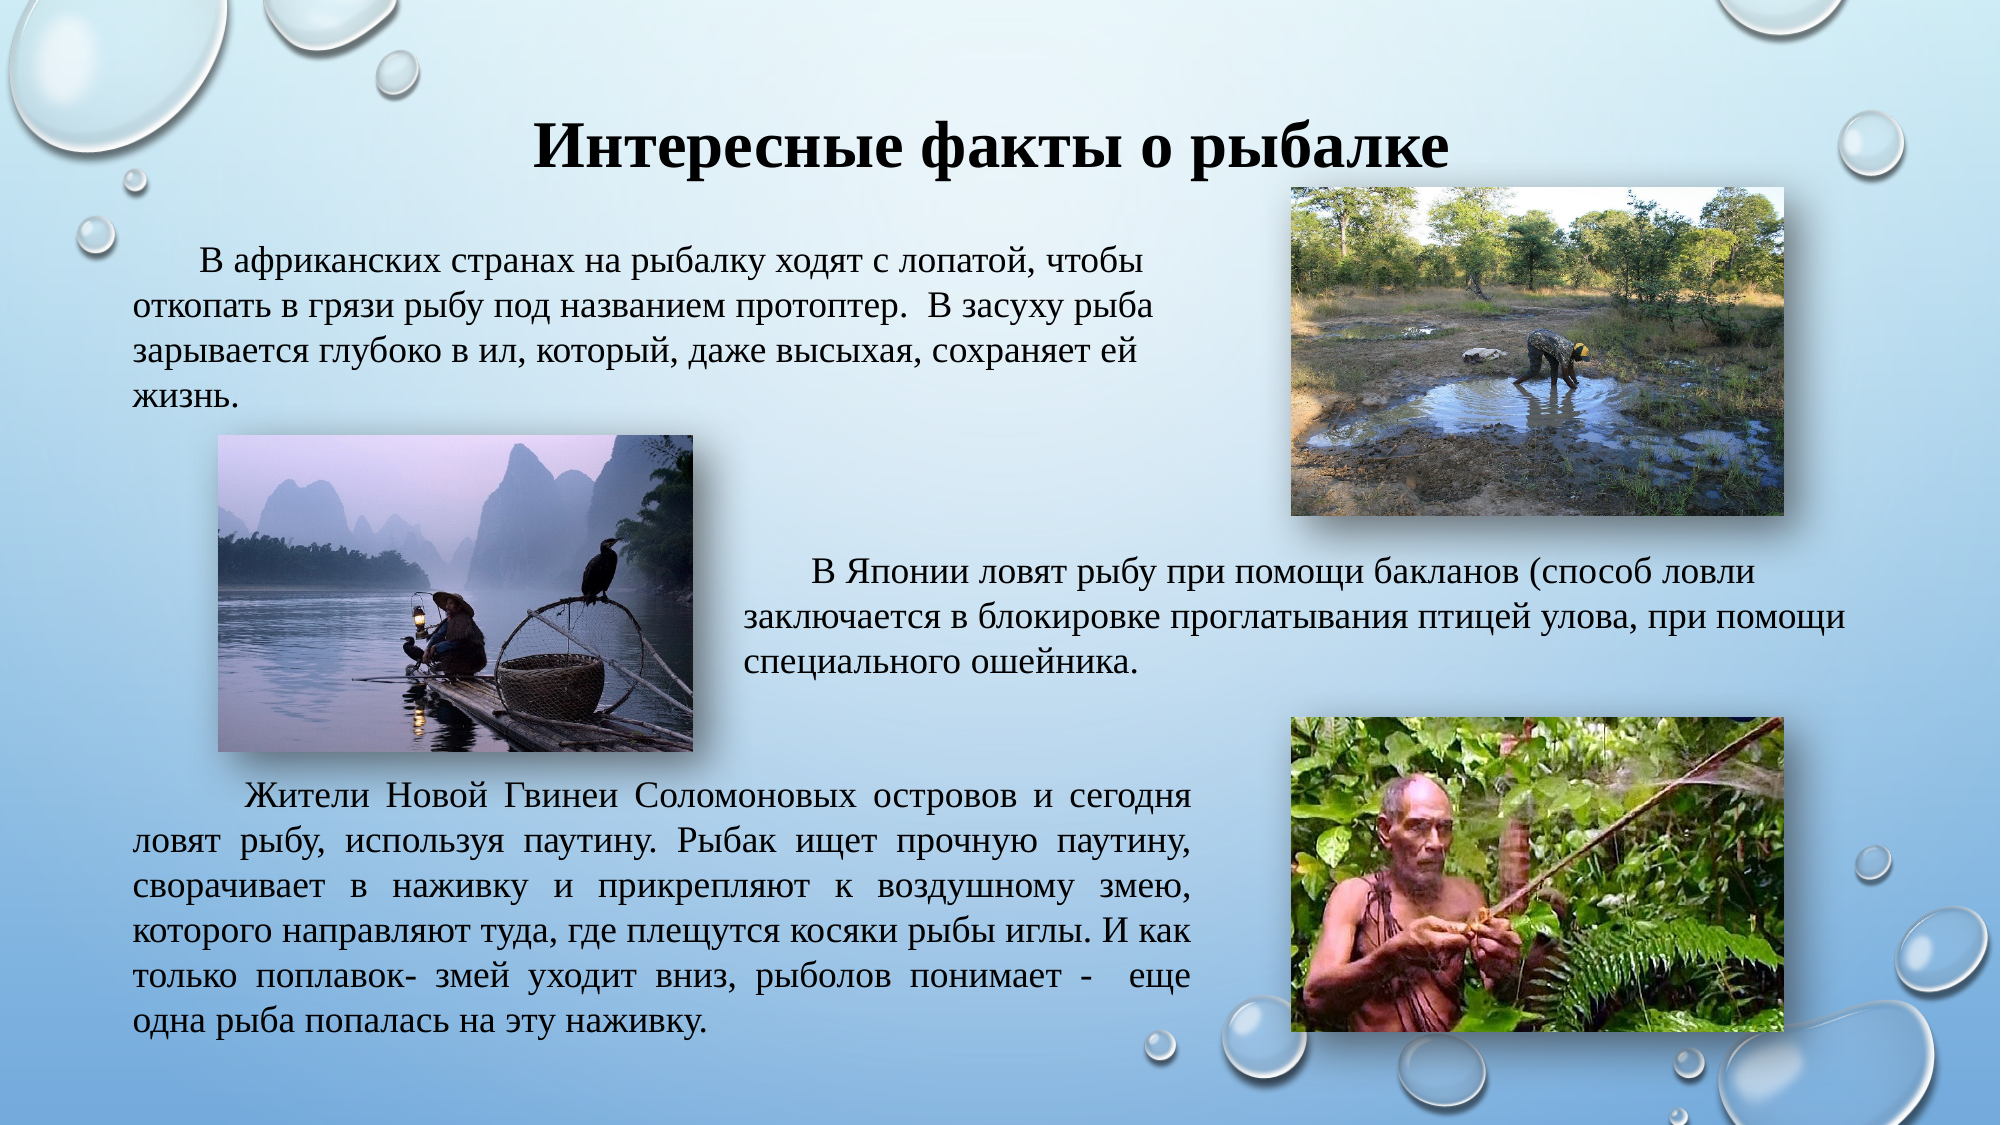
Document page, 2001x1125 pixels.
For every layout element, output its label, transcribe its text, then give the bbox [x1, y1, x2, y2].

text_box Жители Новой Гвинеи Соломоновых островов и сегодня ловят рыбу, используя паутину. Рыбак ищет прочную паутину, сворачивает в наживку и прикрепляют к воздушному змею, которого направляют туда, где плещутся косяки рыбы иглы. И как только поплавок- змей уходит вниз, рыболов понимает - еще одна рыба попалась на эту наживку. [117, 762, 1208, 1116]
picture [0, 0, 2000, 1125]
text_box Интересные факты о рыбалке [444, 52, 1467, 188]
text_box В африканских странах на рыбалку ходят с лопатой, чтобы откопать в грязи рыбу под названием протоптер. В засуху рыба зарывается глубоко в ил, который, даже высыхая, сохраняет ей жизнь. [117, 227, 1268, 422]
text_box В Японии ловят рыбу при помощи бакланов (способ ловли заключается в блокировке проглатывания птицей улова, при помощи специального ошейника. [741, 538, 1931, 689]
